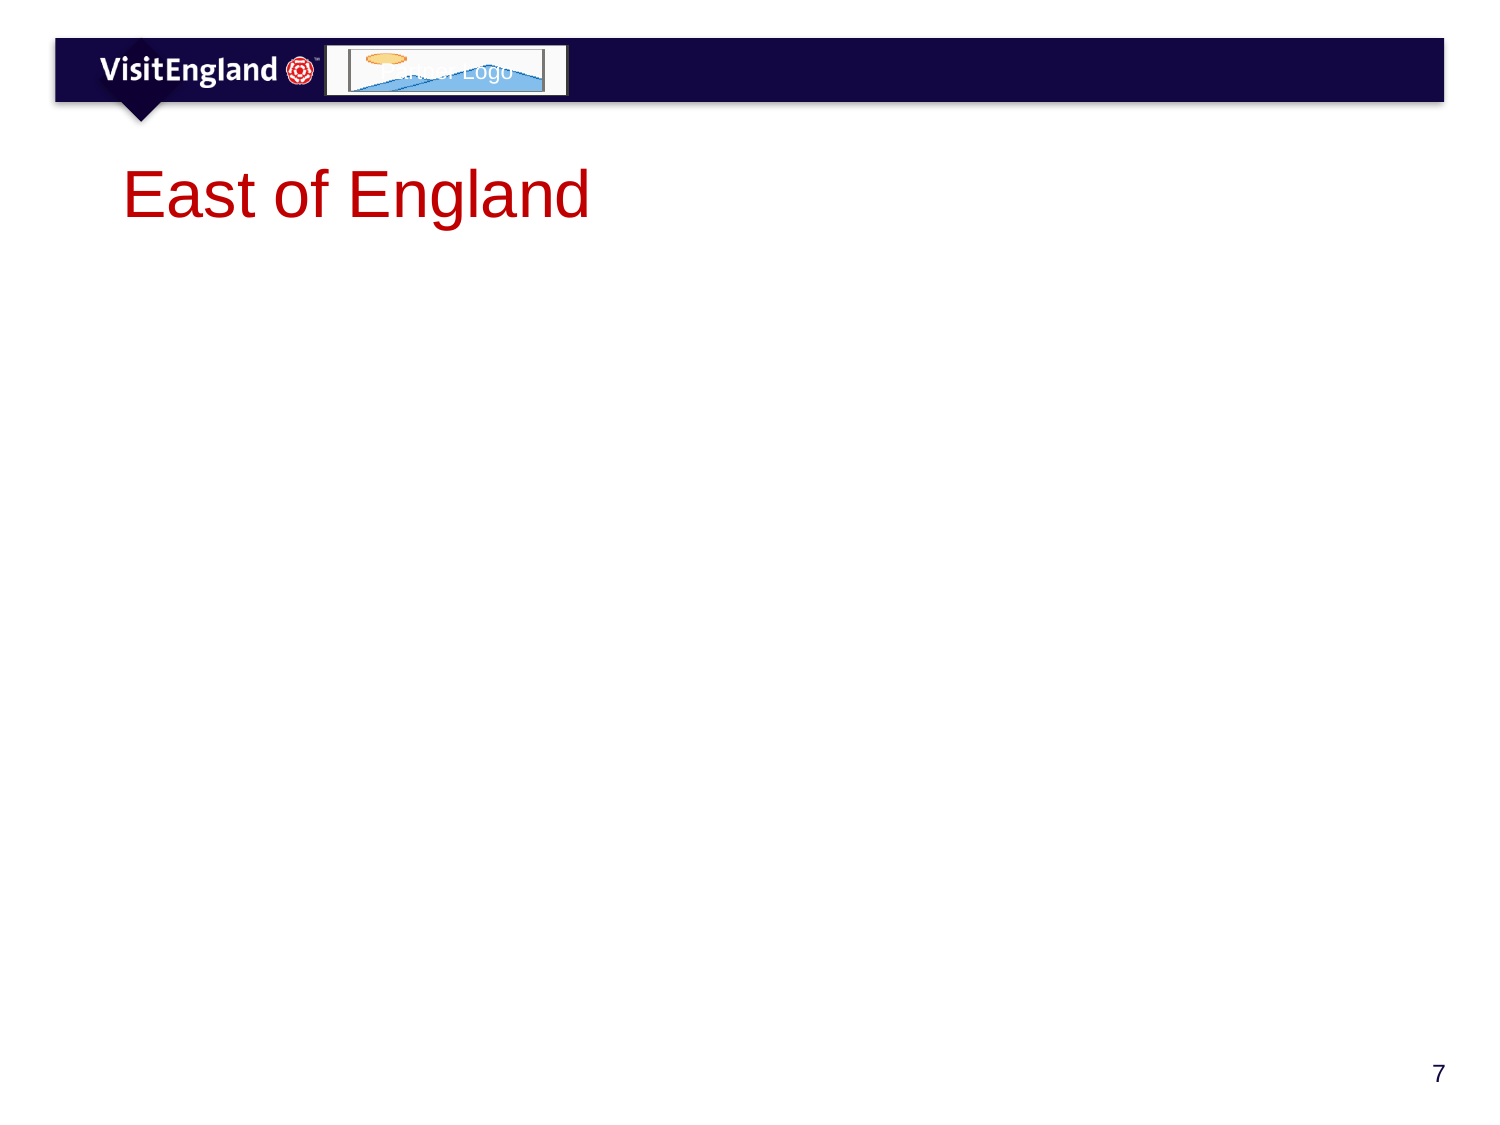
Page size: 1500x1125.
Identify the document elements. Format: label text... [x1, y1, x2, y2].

picture [95, 42, 579, 98]
title East of England [107, 143, 1445, 276]
